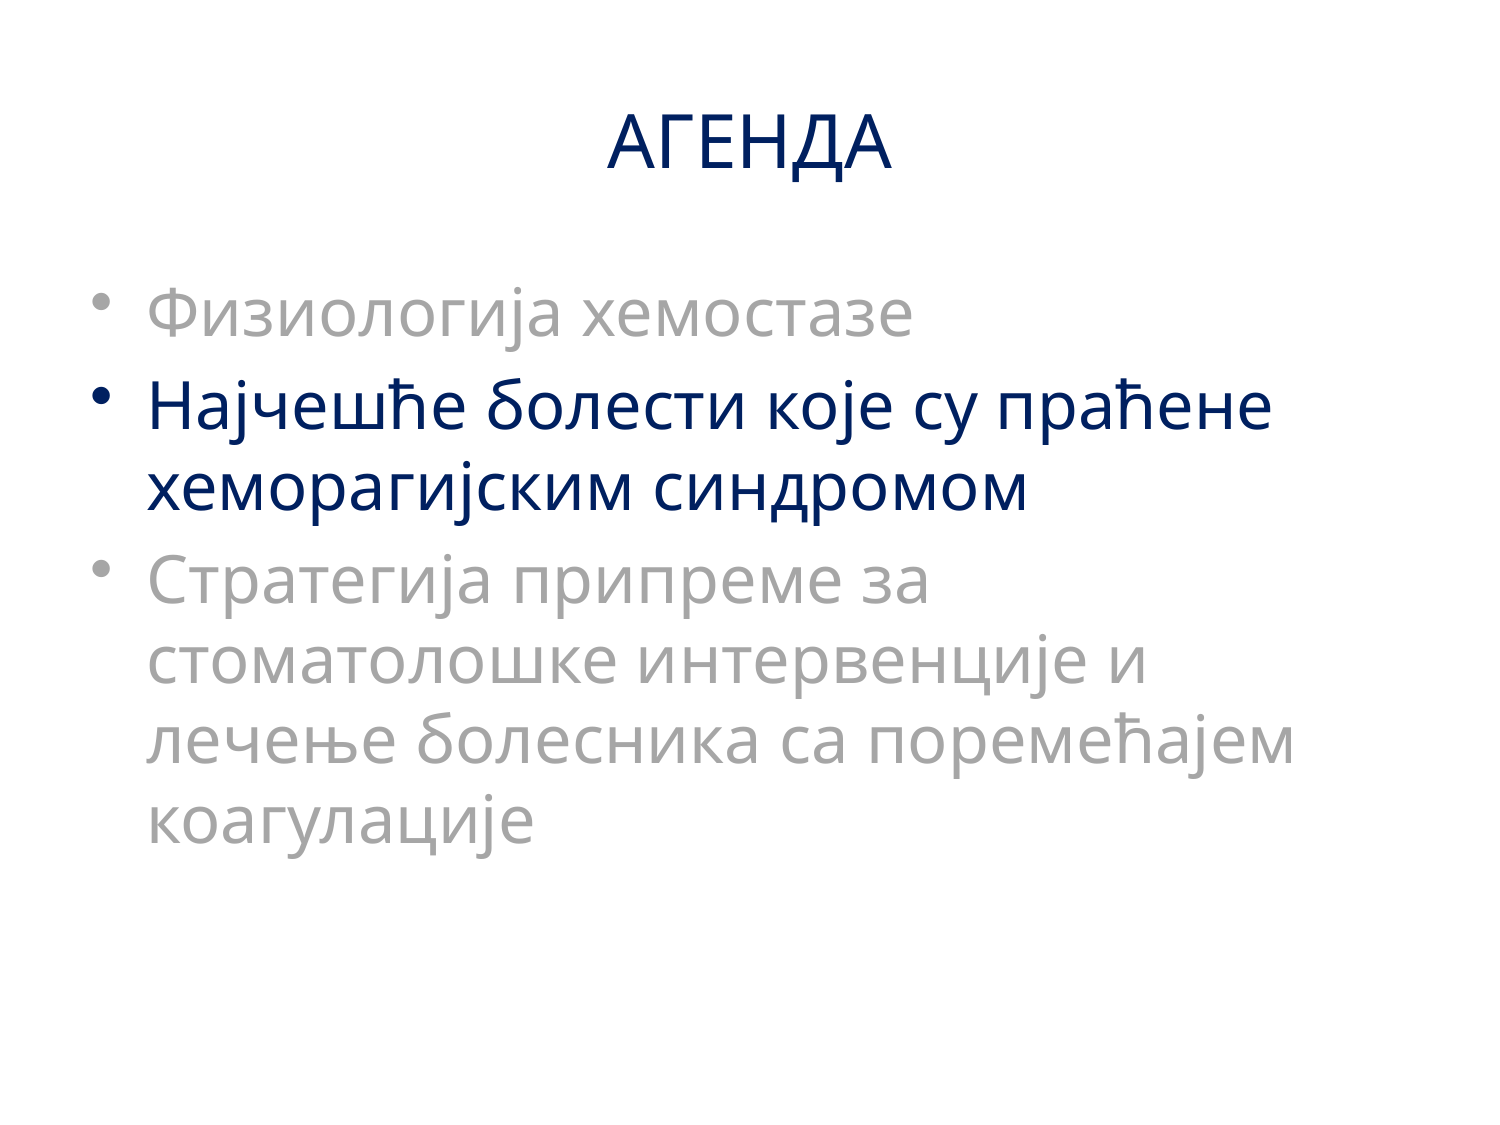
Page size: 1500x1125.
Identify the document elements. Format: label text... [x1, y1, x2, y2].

title АГЕНДА [75, 45, 1425, 233]
list Физиологија хемостазе Најчешће болести које су праћене хеморагијским синдромом Стратегија припреме за стоматолошке интервенције и лечење болесника са поремећајем коагулације [75, 262, 1425, 1005]
